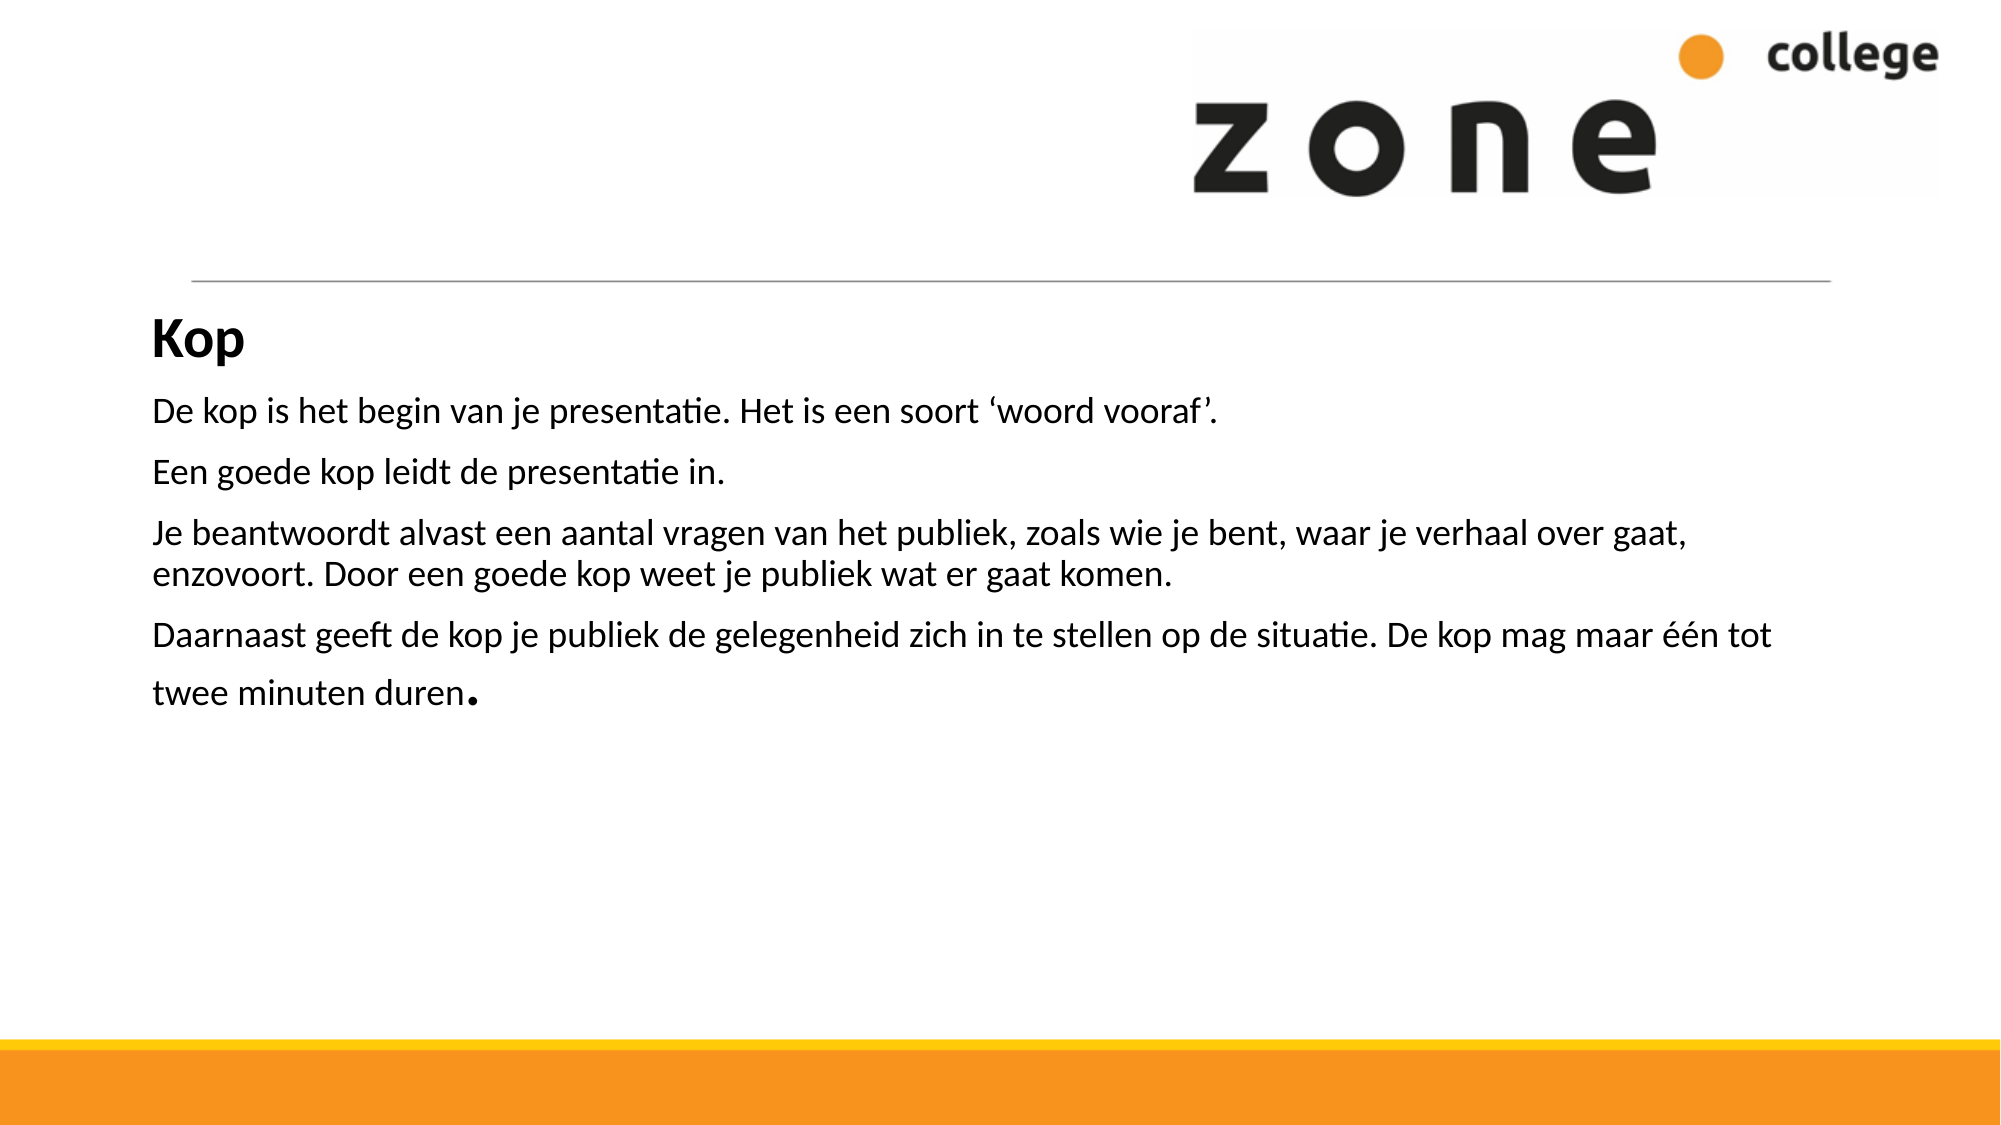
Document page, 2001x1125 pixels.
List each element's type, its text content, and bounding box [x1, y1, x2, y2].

list Kop De kop is het begin van je presentatie. Het is een soort ‘woord vooraf’. Een goede kop leidt de presentatie in. Je beantwoordt alvast een aantal vragen van het publiek, zoals wie je bent, waar je verhaal over gaat, enzovoort. Door een goede kop weet je publiek wat er gaat komen. Daarnaast geeft de kop je publiek de gelegenheid zich in te stellen op de situatie. De kop mag maar één tot twee minuten duren. [137, 299, 1863, 1014]
picture [0, 0, 2001, 1125]
title [137, 59, 1863, 278]
